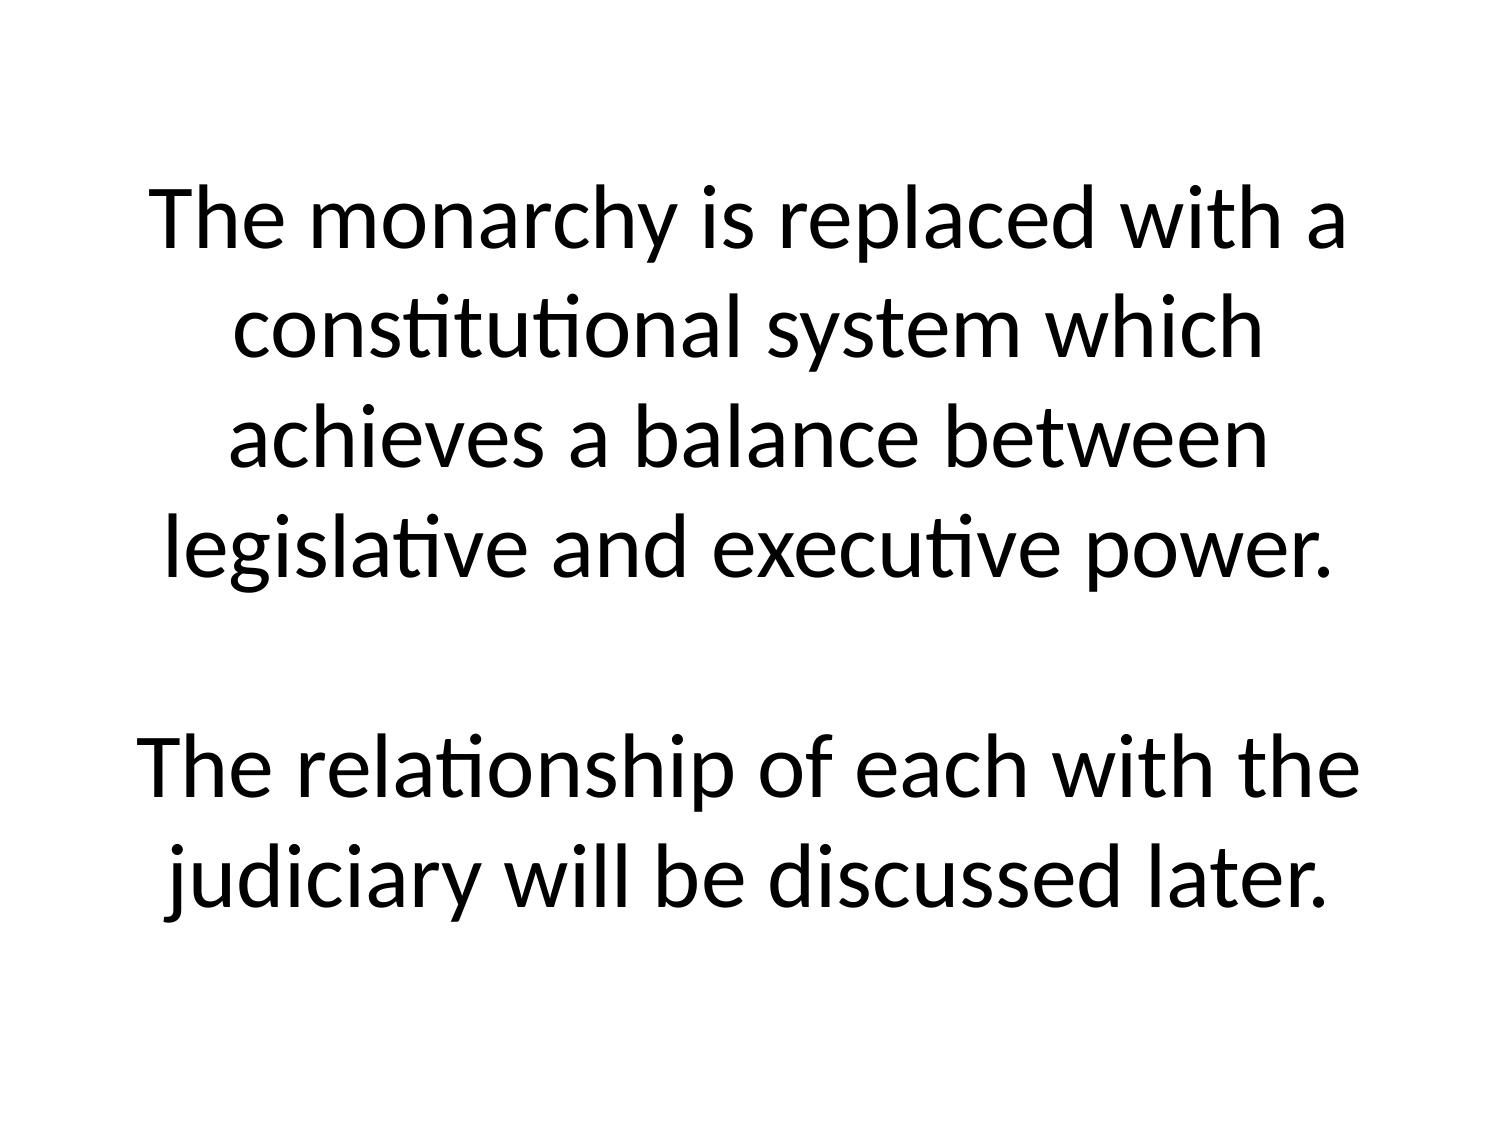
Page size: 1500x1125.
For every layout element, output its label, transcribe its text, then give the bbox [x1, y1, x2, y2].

title The monarchy is replaced with a constitutional system which achieves a balance between legislative and executive power. The relationship of each with the judiciary will be discussed later. [74, 44, 1426, 1038]
